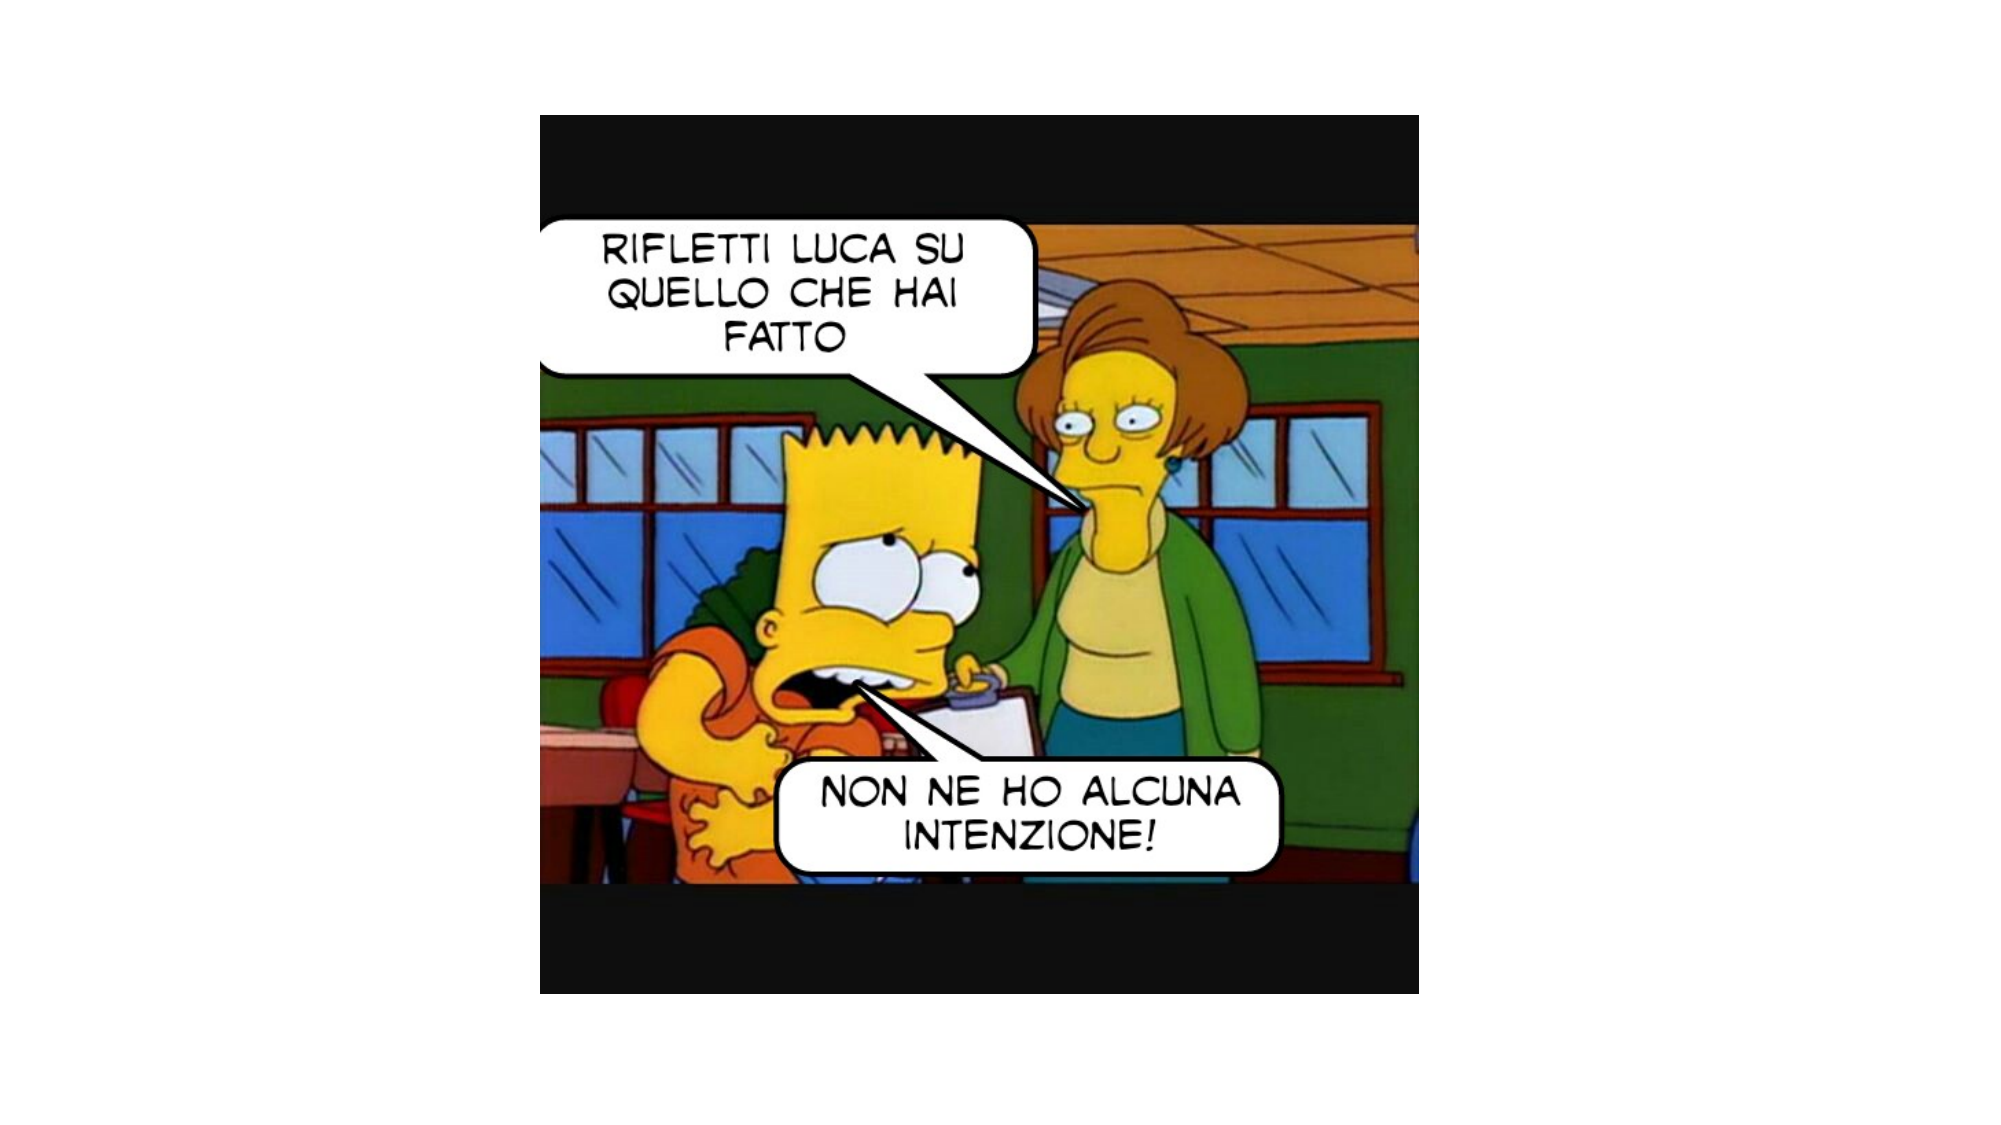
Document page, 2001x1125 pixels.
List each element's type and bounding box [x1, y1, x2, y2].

list [540, 115, 1419, 994]
